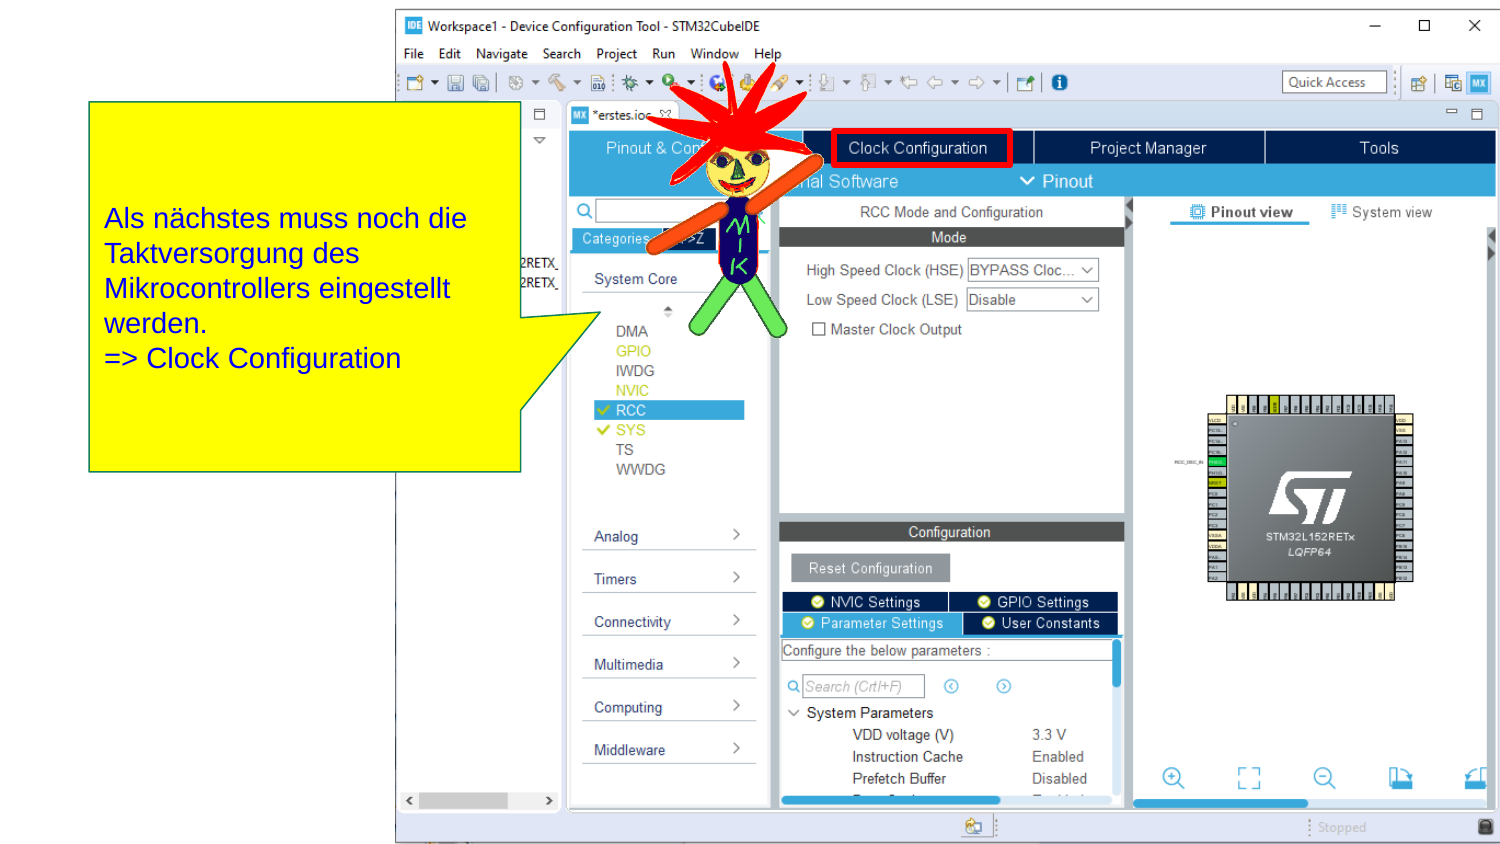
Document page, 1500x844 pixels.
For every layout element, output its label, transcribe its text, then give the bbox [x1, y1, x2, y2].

text_box Als nächstes muss noch die Taktversorgung des Mikrocontrollers eingestellt werden. => Clock Configuration [89, 101, 390, 472]
picture [395, 8, 1500, 844]
